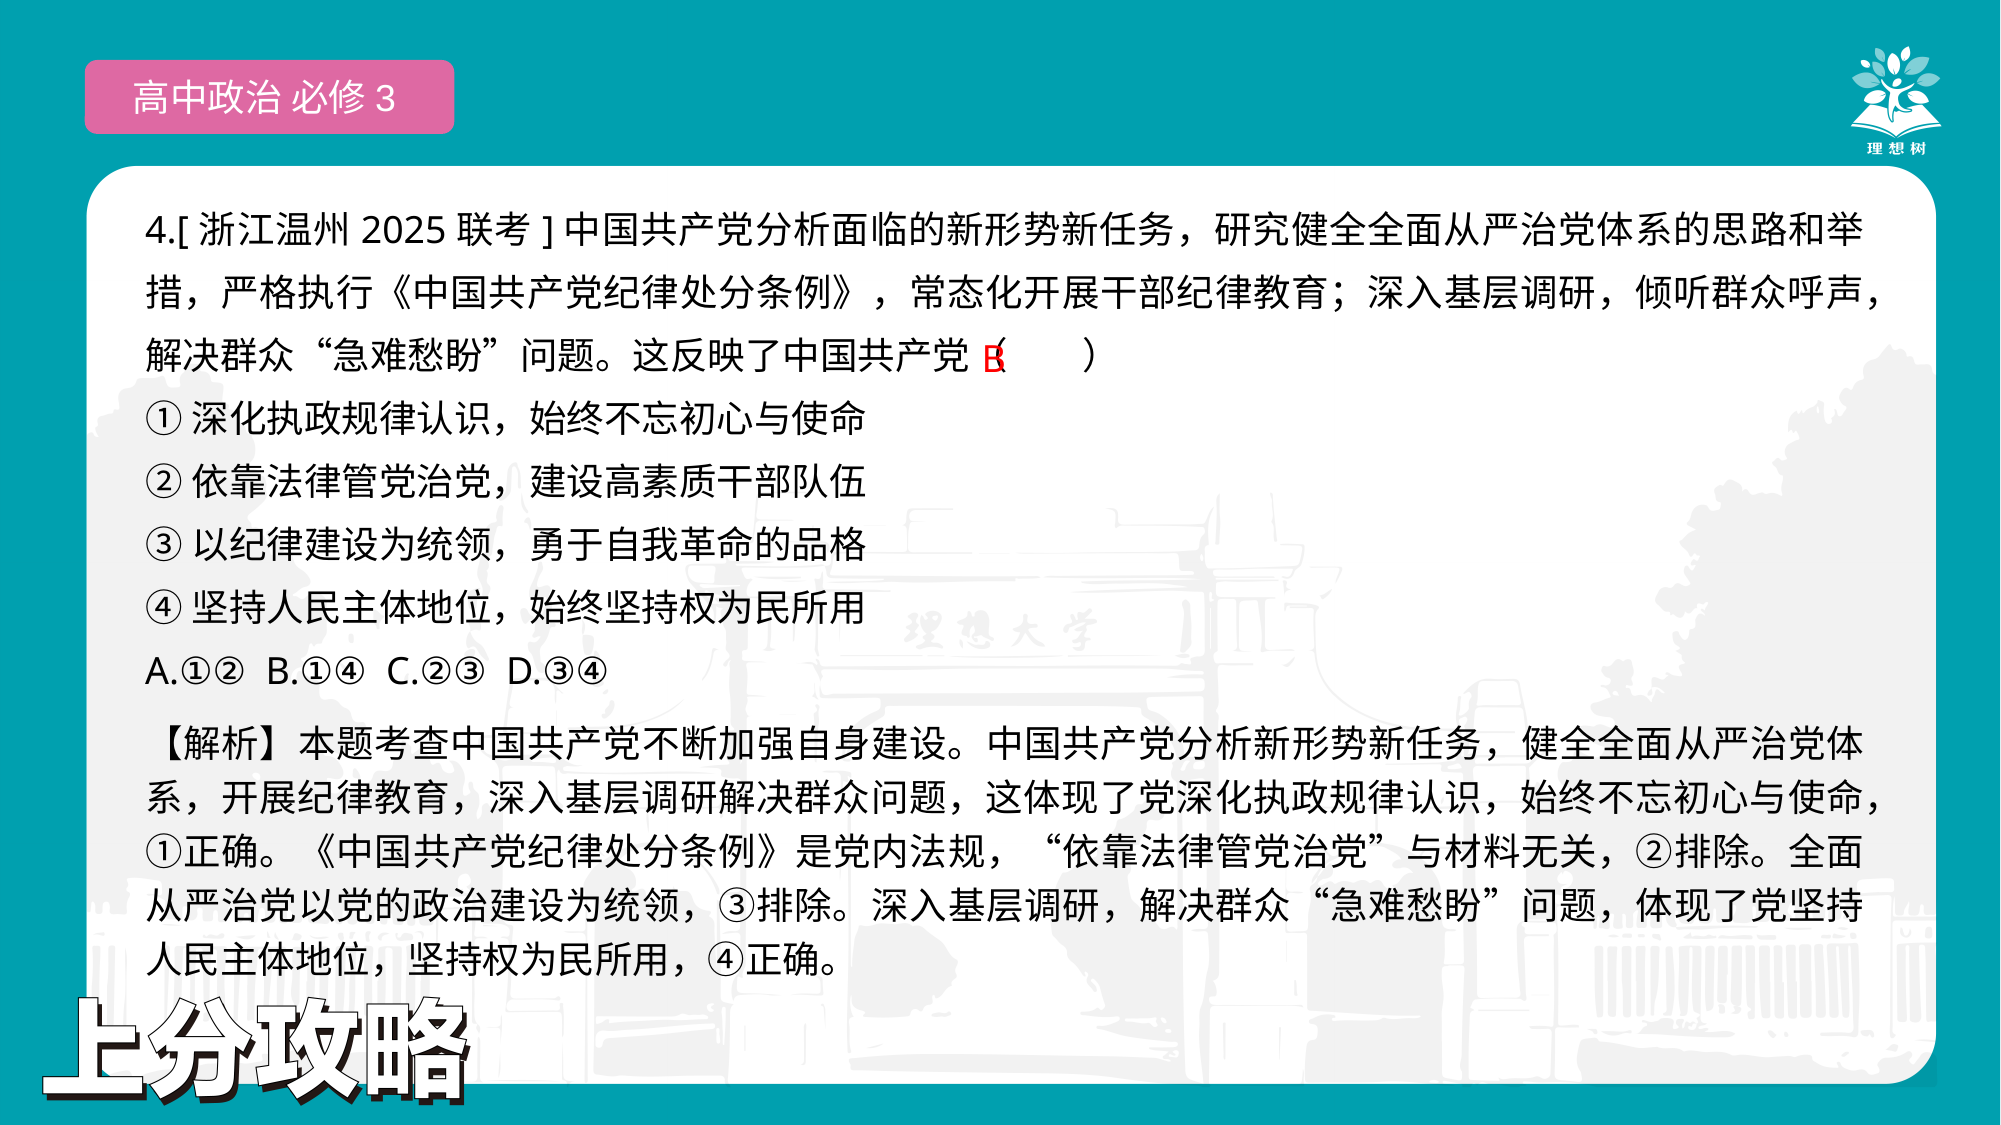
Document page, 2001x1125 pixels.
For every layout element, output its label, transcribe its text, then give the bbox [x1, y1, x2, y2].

text_box 【解析】本题考查中国共产党不断加强自身建设。中国共产党分析新形势新任务，健全全面从严治党体系，开展纪律教育，深入基层调研解决群众问题，这体现了党深化执政规律认识，始终不忘初心与使命，①正确。《中国共产党纪律处分条例》是党内法规，“依靠法律管党治党”与材料无关，②排除。全面从严治党以党的政治建设为统领，③排除。深入基层调研，解决群众“急难愁盼”问题，体现了党坚持人民主体地位，坚持权为民所用，④正确。 [130, 703, 1880, 989]
text_box 4.[浙江温州2025联考]中国共产党分析面临的新形势新任务，研究健全全面从严治党体系的思路和举措，严格执行《中国共产党纪律处分条例》，常态化开展干部纪律教育；深入基层调研，倾听群众呼声，解决群众“急难愁盼”问题。这反映了中国共产党（ ） ①深化执政规律认识，始终不忘初心与使命 ②依靠法律管党治党，建设高素质干部队伍 ③以纪律建设为统领，勇于自我革命的品格 ④坚持人民主体地位，始终坚持权为民所用 A.①② B.①④ C.②③ D.③④ [130, 180, 1880, 700]
picture [0, 0, 2001, 1125]
text_box 高中政治 必修3 [83, 58, 456, 135]
text_box B [957, 305, 1074, 388]
